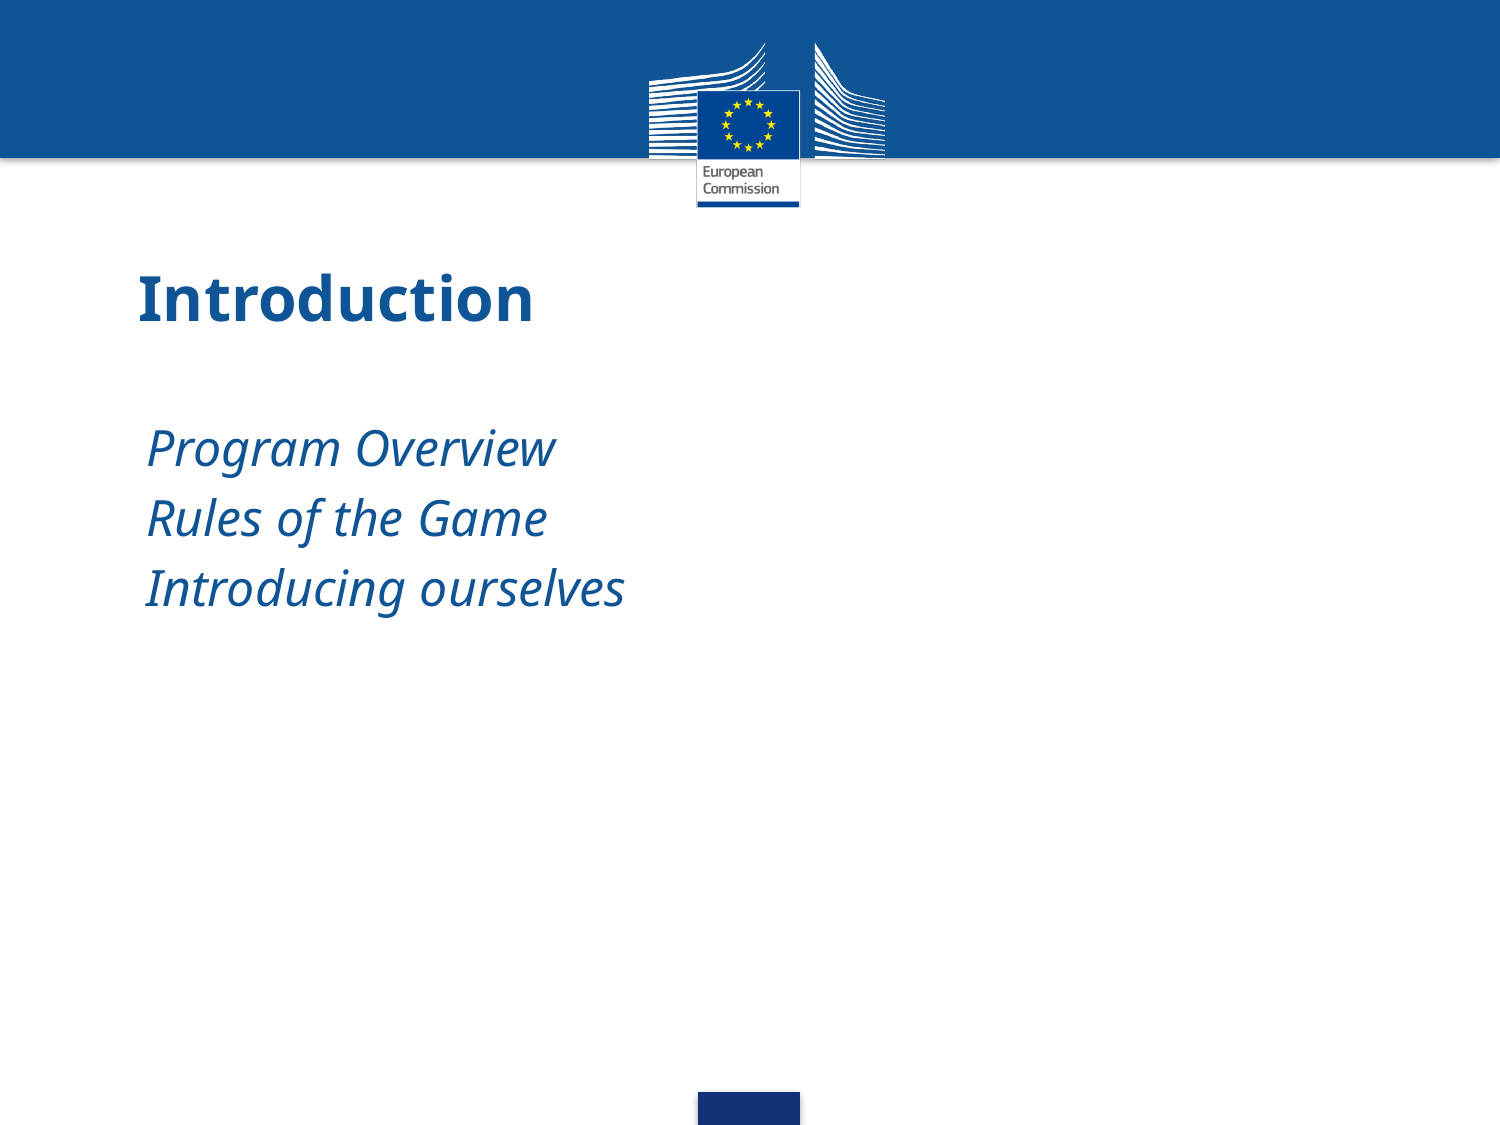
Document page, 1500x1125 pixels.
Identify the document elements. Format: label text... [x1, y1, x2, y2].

list Program Overview Rules of the Game Introducing ourselves [75, 408, 1425, 988]
title Introduction [64, 219, 1415, 374]
picture [649, 42, 885, 208]
